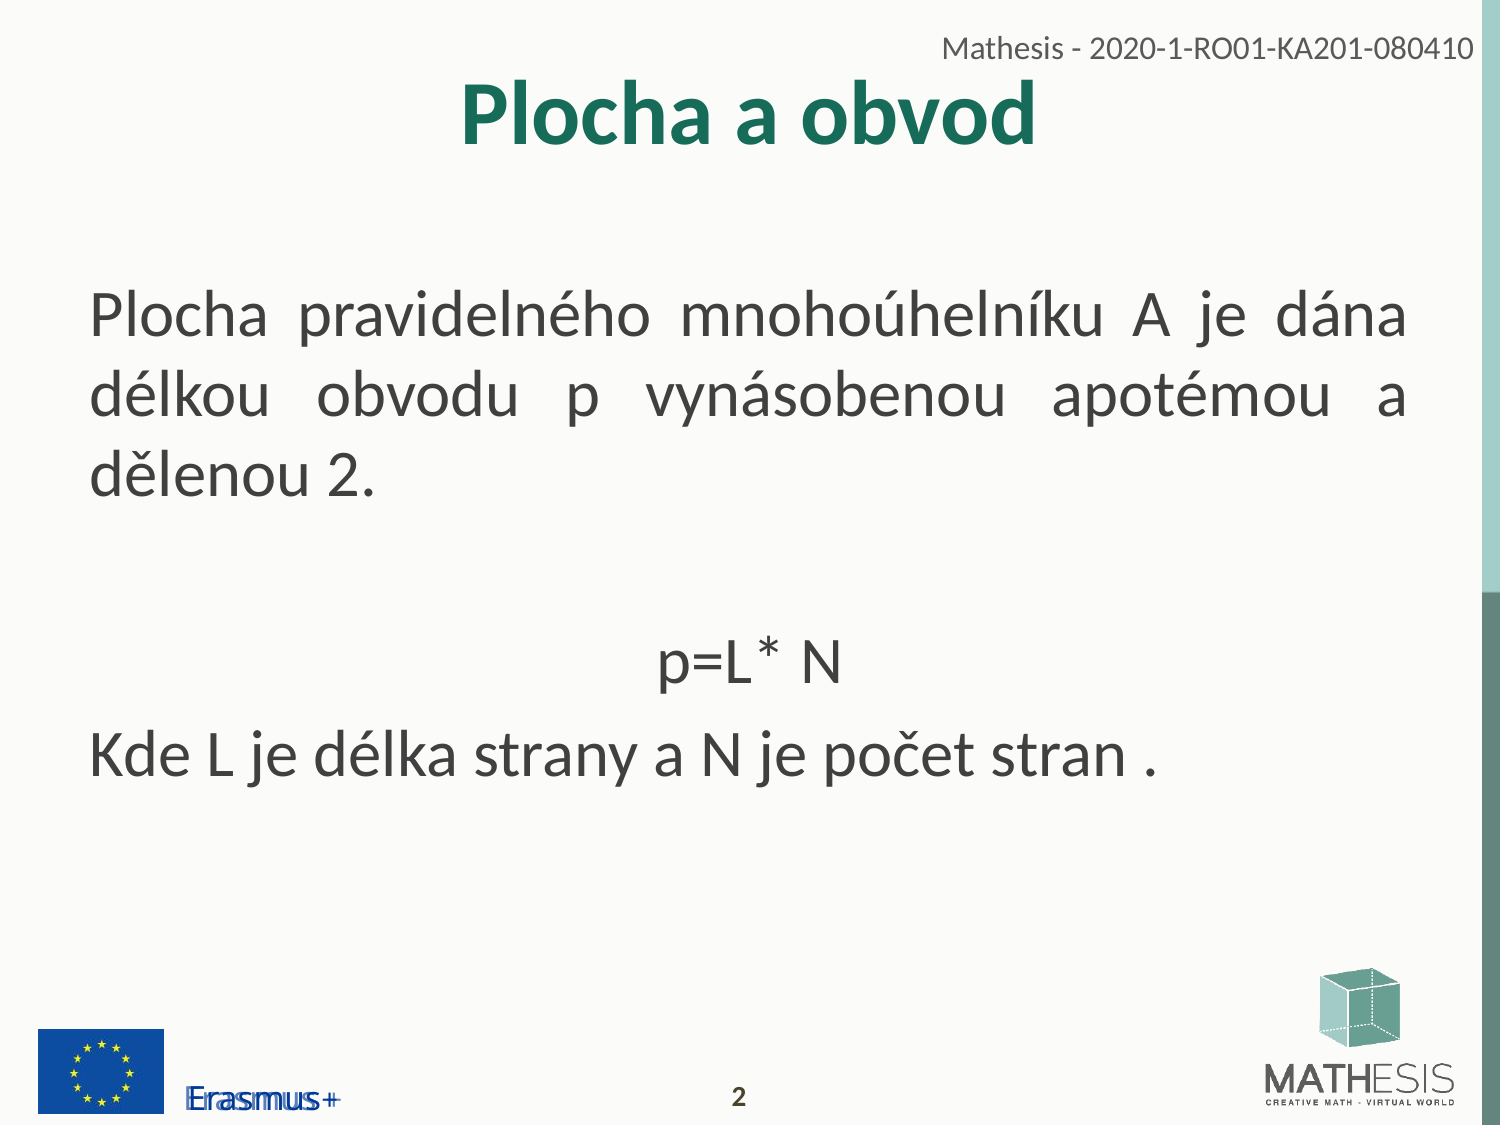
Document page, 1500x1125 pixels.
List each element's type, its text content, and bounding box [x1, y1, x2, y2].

picture [38, 1029, 164, 1114]
title Plocha a obvod [75, 45, 1425, 233]
